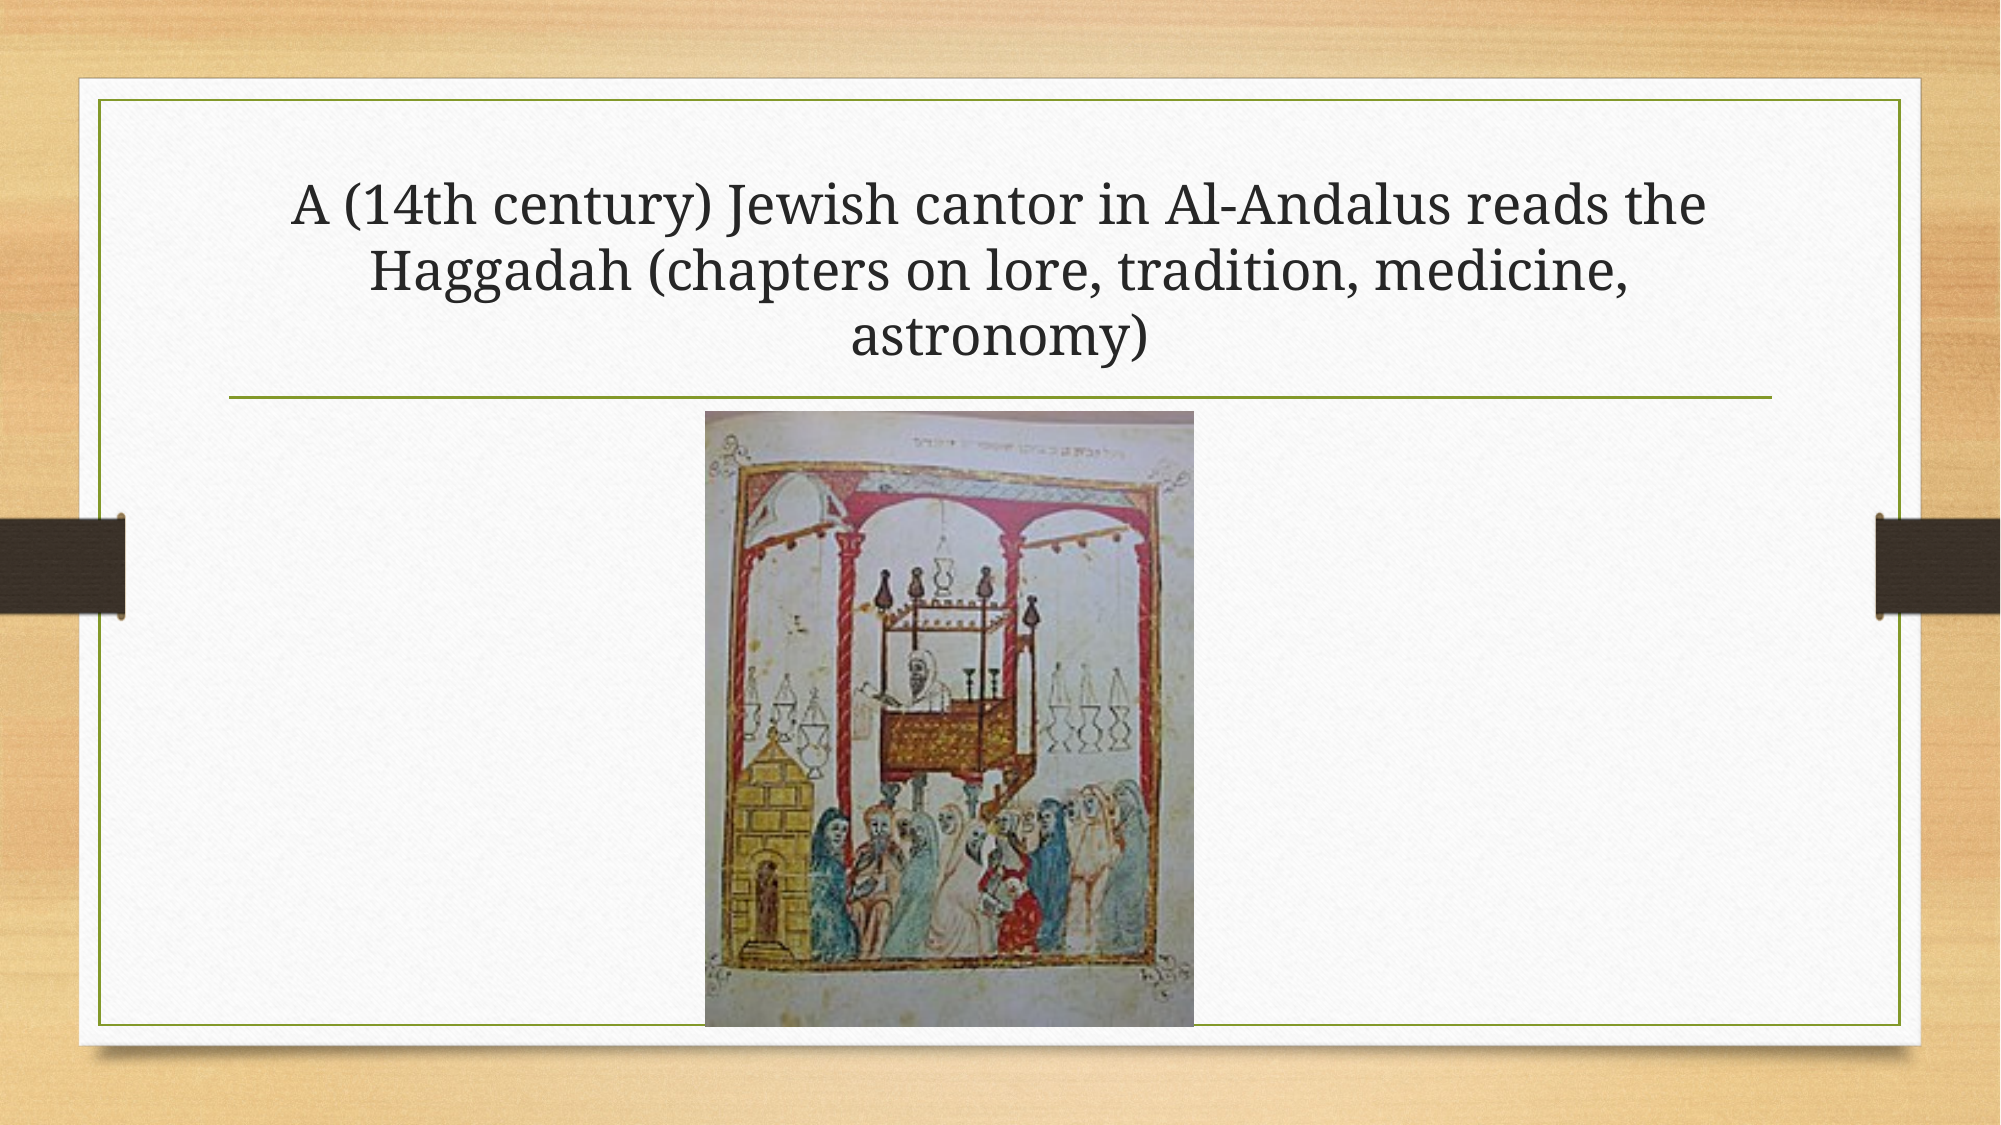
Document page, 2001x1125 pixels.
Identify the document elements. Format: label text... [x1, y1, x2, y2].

title A (14th century) Jewish cantor in Al-Andalus reads the Haggadah (chapters on lore, tradition, medicine, astronomy) [212, 161, 1788, 375]
picture [0, 0, 2001, 1125]
